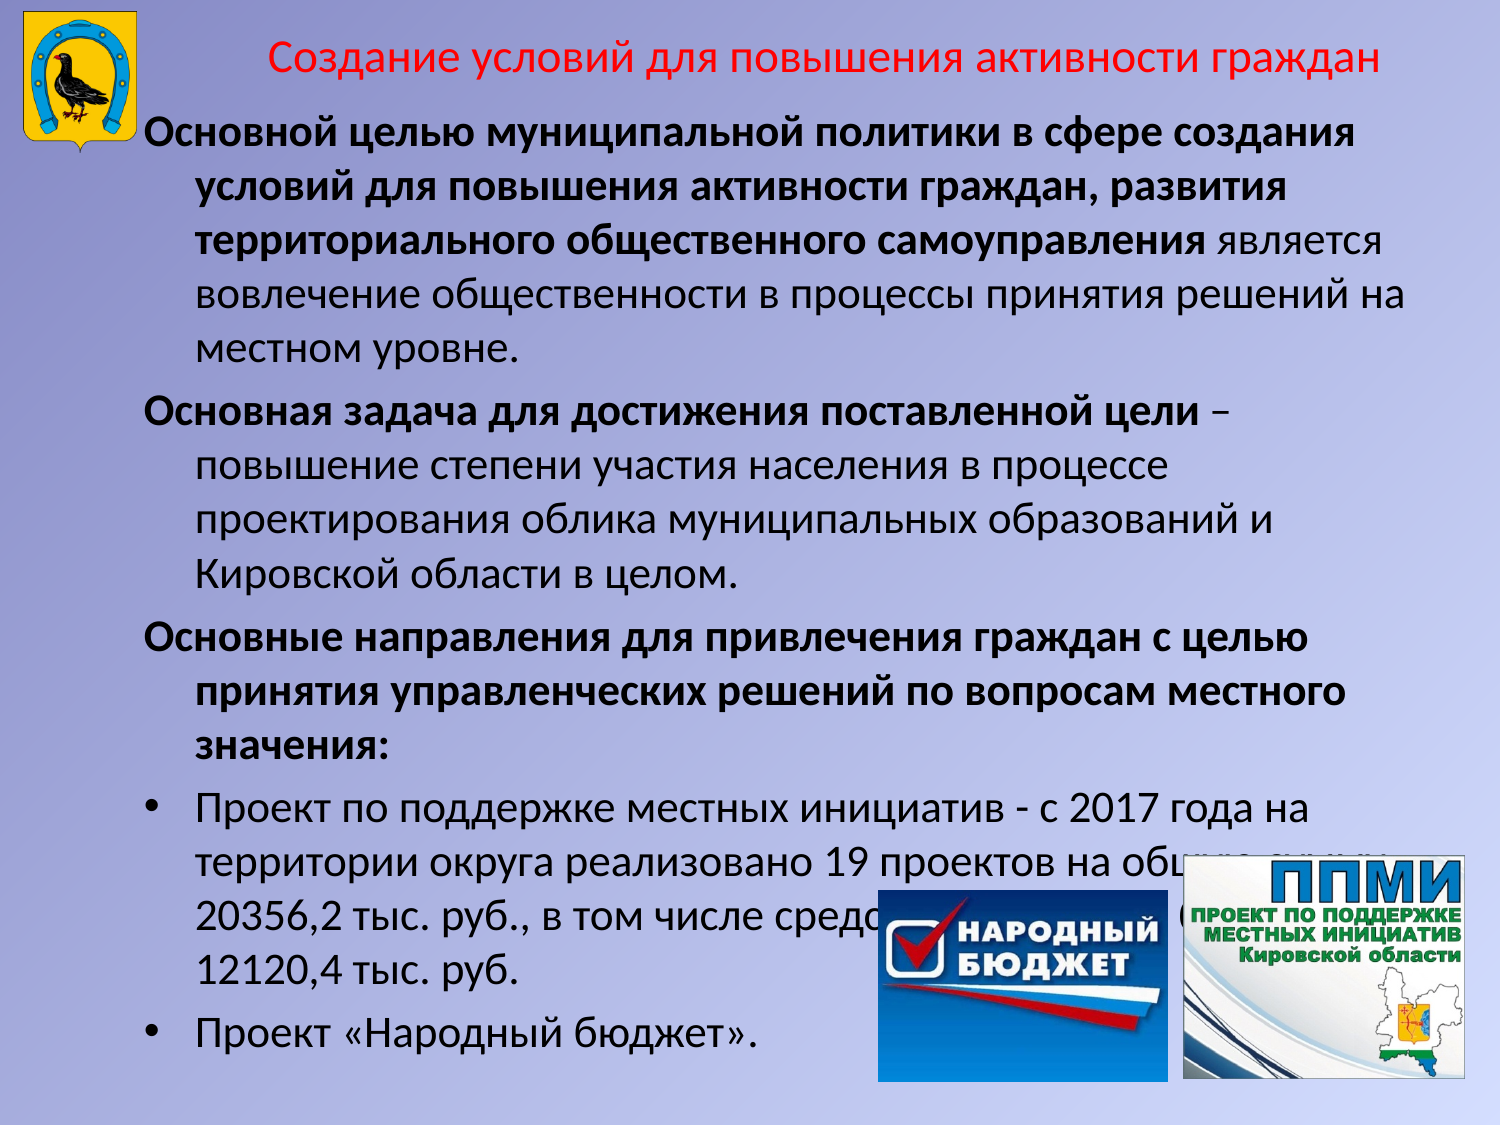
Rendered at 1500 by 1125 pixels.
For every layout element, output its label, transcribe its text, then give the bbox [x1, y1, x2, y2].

title Создание условий для повышения активности граждан [150, 0, 1500, 108]
picture [1183, 855, 1465, 1079]
picture [878, 890, 1168, 1082]
list Основной целью муниципальной политики в сфере создания условий для повышения активности граждан, развития территориального общественного самоуправления является вовлечение общественности в процессы принятия решений на местном уровне. Основная задача для достижения поставленной цели – повышение степени участия населения в процессе проектирования облика муниципальных образований и Кировской области в целом. Основные направления для привлечения граждан с целью принятия управленческих решений по вопросам местного значения: Проект по поддержке местных инициатив - с 2017 года на территории округа реализовано 19 проектов на общую сумму 20356,2 тыс. руб., в том числе средства областного бюджета 12120,4 тыс. руб. Проект «Народный бюджет». [128, 93, 1479, 1071]
picture [23, 11, 137, 153]
